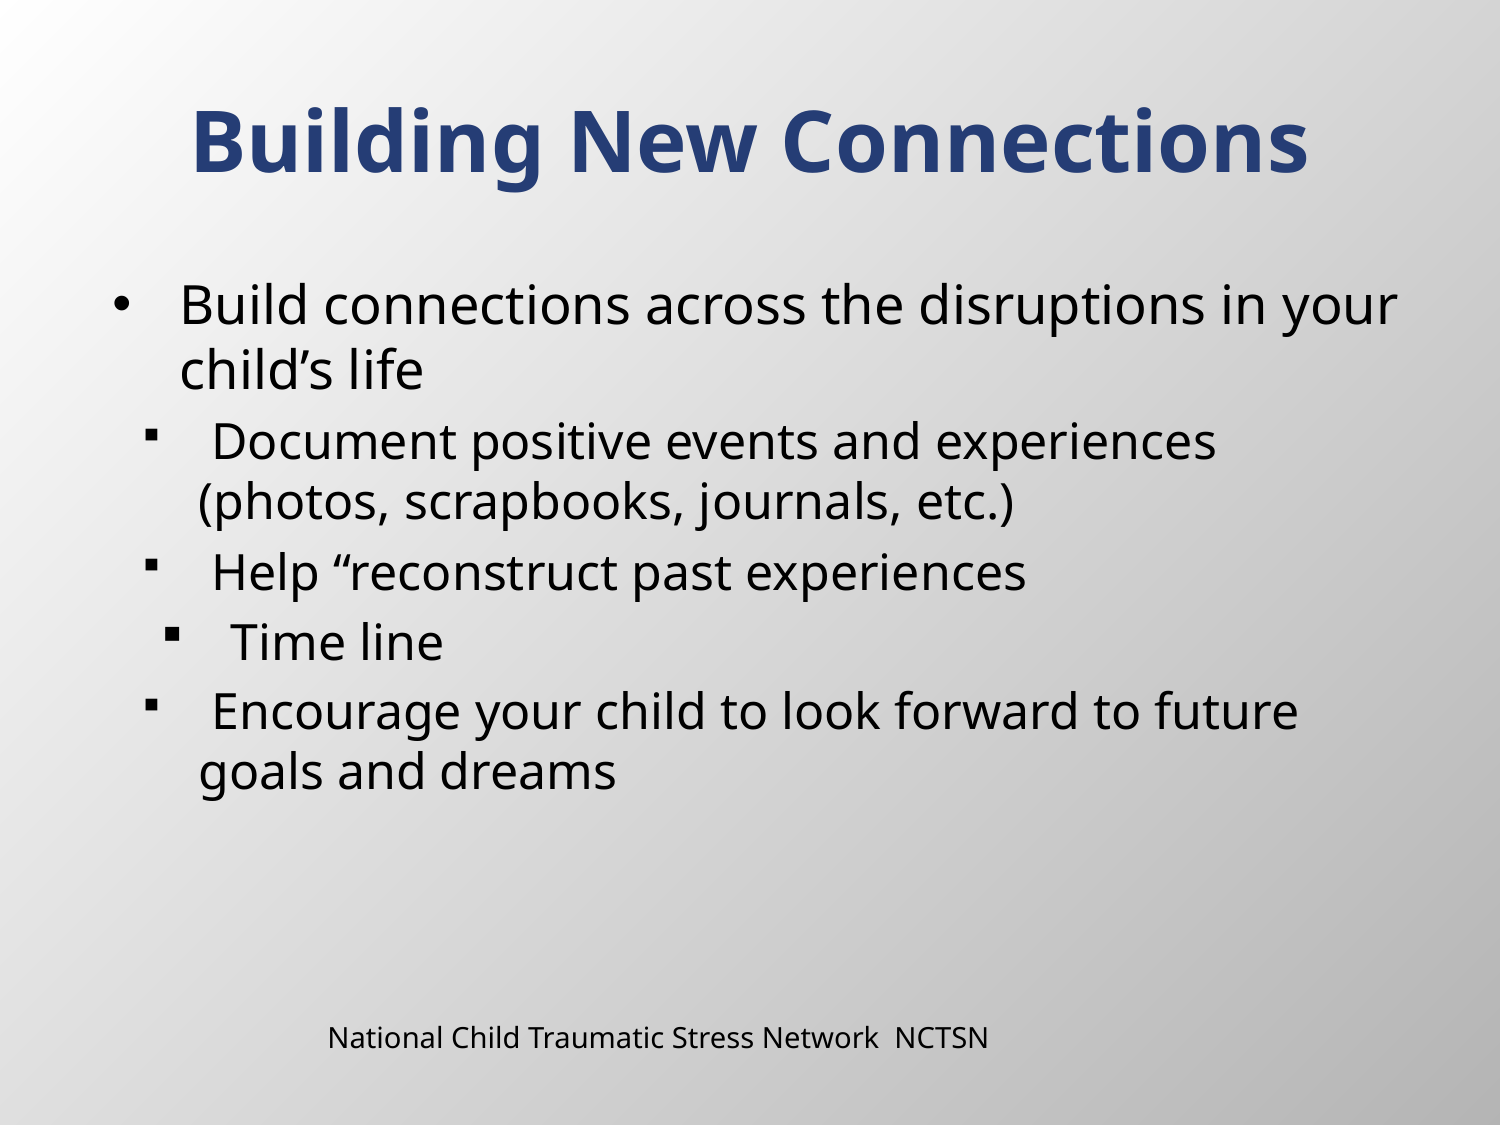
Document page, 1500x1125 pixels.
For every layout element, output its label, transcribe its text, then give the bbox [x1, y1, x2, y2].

title Building New Connections [75, 45, 1425, 233]
list Build connections across the disruptions in your child’s life Document positive events and experiences (photos, scrapbooks, journals, etc.) Help “reconstruct past experiences Time line Encourage your child to look forward to future goals and dreams [75, 262, 1425, 1035]
text_box National Child Traumatic Stress Network NCTSN [312, 1012, 1138, 1063]
